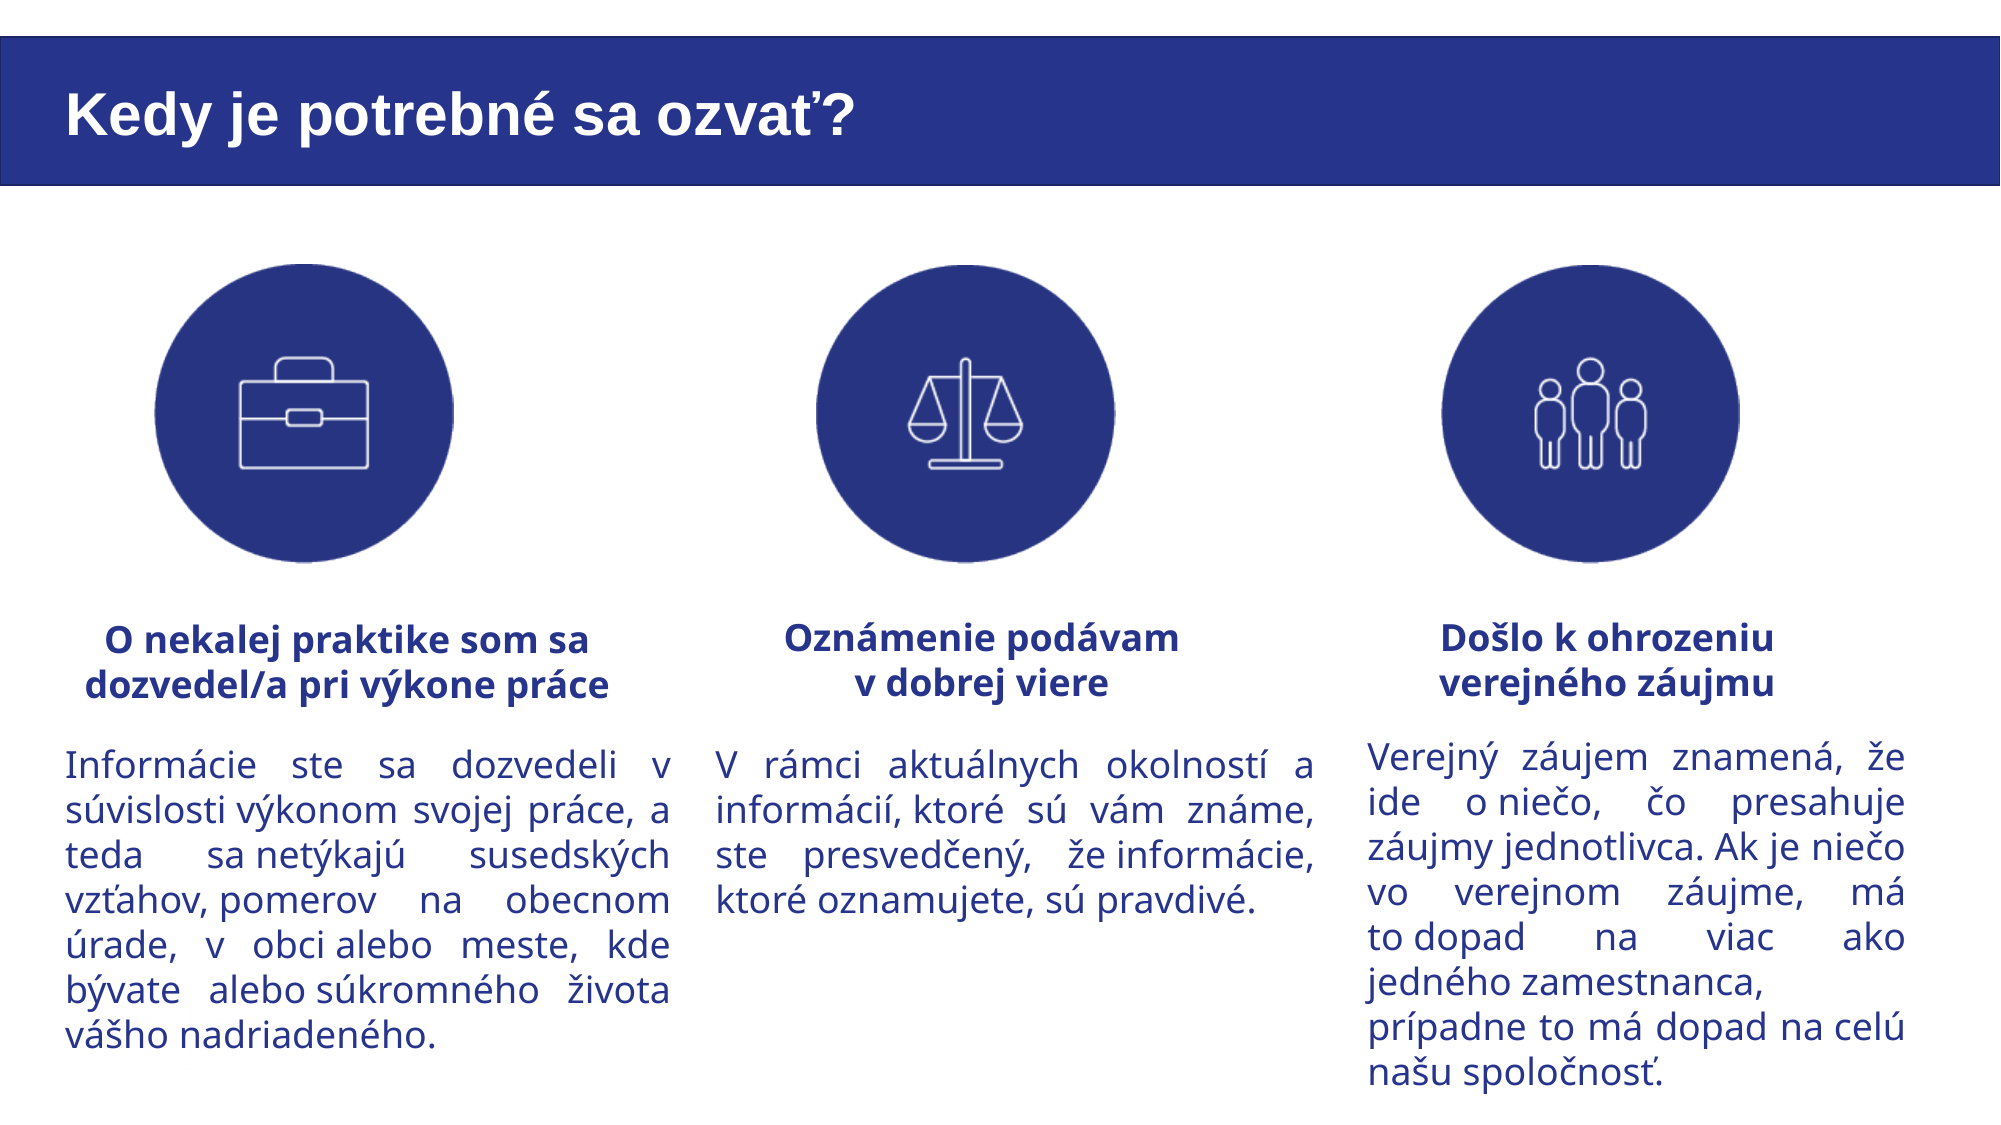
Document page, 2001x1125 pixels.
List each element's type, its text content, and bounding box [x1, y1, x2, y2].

picture [35, 972, 337, 1085]
text_box Došlo k ohrozeniu verejného záujmu [1341, 606, 1874, 802]
picture [1441, 265, 1740, 564]
text_box Informácie ste sa dozvedeli v súvislosti výkonom svojej práce, a teda sa netýkajú susedských vzťahov, pomerov na obecnom úrade, v obci alebo meste, kde bývate alebo súkromného života vášho nadriadeného. [50, 733, 687, 1064]
picture [816, 265, 1116, 564]
text_box V rámci aktuálnych okolností a informácií, ktoré sú vám známe, ste presvedčený, že informácie, ktoré oznamujete, sú pravdivé. [700, 733, 1331, 974]
title Kedy je potrebné sa ozvať? [0, 36, 2000, 186]
picture [154, 264, 454, 564]
text_box Oznámenie podávam v dobrej viere [766, 606, 1198, 712]
text_box O nekalej praktike som sa dozvedel/a pri výkone práce [60, 608, 635, 714]
text_box Verejný záujem znamená, že ide o niečo, čo presahuje záujmy jednotlivca. Ak je niečo vo verejnom záujme, má to dopad na viac ako jedného zamestnanca, prípadne to má dopad na celú našu spoločnosť. [1352, 725, 1922, 1125]
